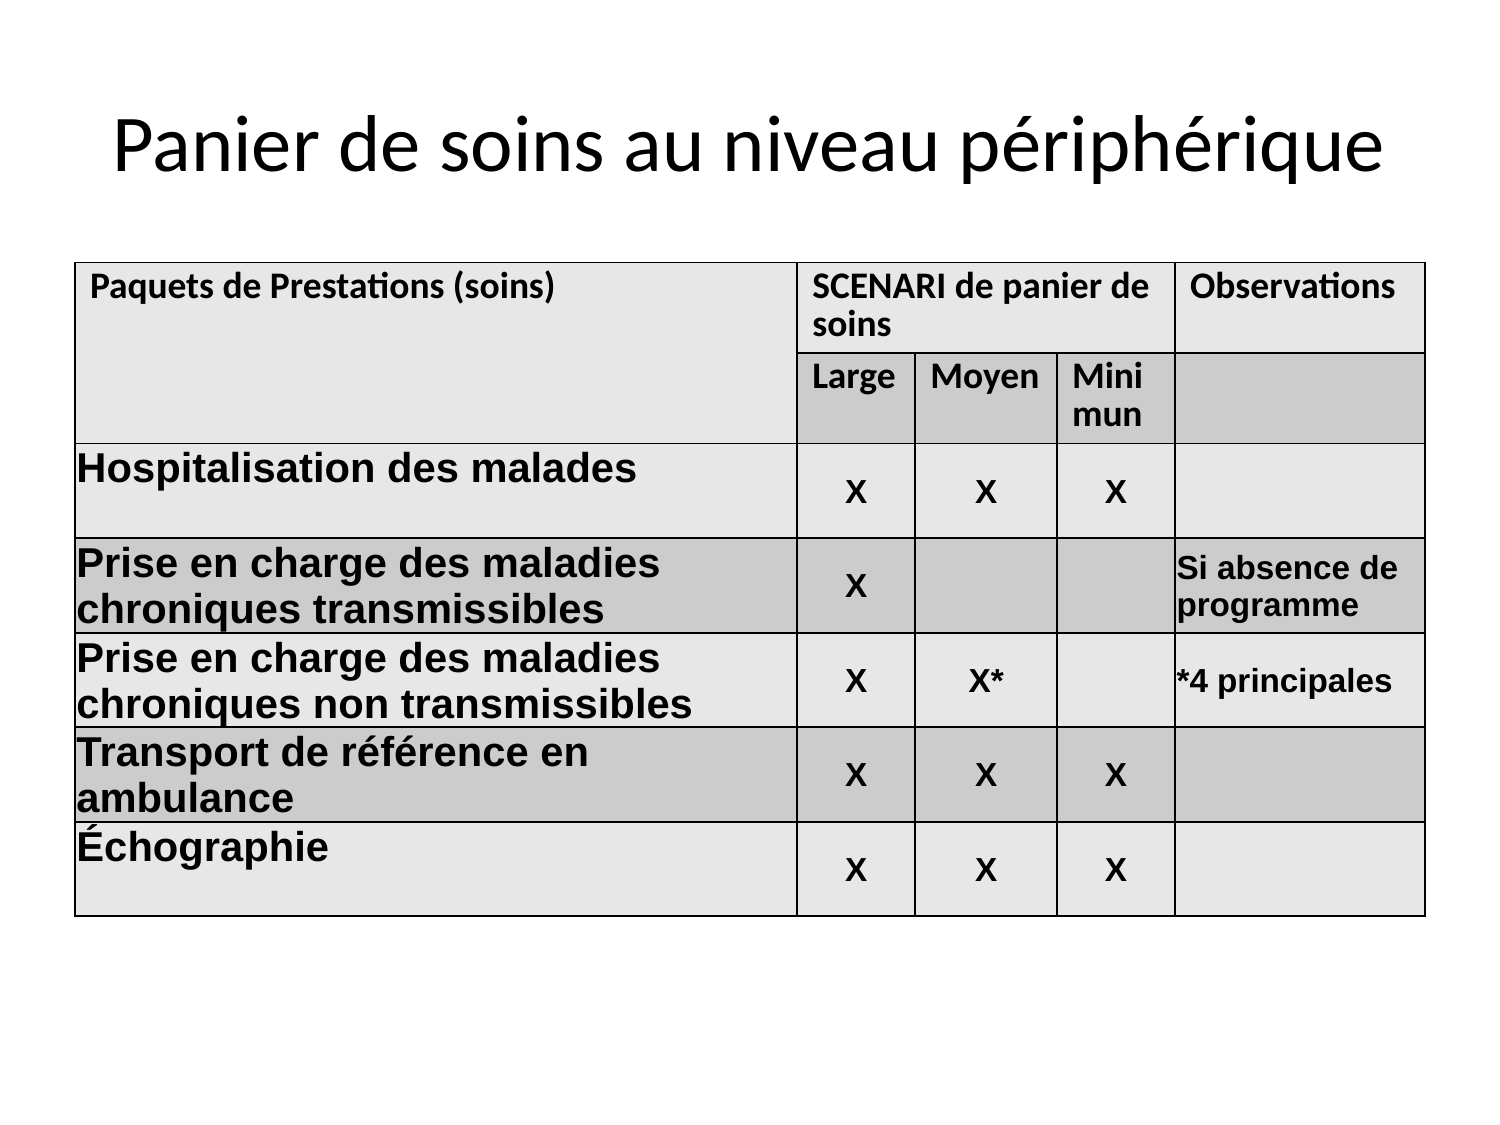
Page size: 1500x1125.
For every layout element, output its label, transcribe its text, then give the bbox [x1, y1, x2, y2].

table_cell X [798, 444, 914, 537]
table_cell Hospitalisation des malades [76, 444, 796, 537]
table_cell *4 principales [1176, 634, 1424, 726]
table_cell Transport de référence en ambulance [76, 728, 796, 821]
table_cell X [1058, 444, 1174, 537]
table_cell X [798, 823, 914, 915]
table_cell [916, 539, 1056, 632]
table_cell Prise en charge des maladies chroniques transmissibles [76, 539, 796, 632]
table_cell Minimun [1058, 354, 1174, 443]
table_cell [1176, 354, 1424, 443]
table_cell X* [916, 634, 1056, 726]
table_cell X [1058, 823, 1174, 915]
table_cell [1176, 823, 1424, 915]
table_cell Échographie [76, 823, 796, 915]
table_cell Moyen [916, 354, 1056, 443]
table_cell X [916, 823, 1056, 915]
table_cell Large [798, 354, 914, 443]
table_header Paquets de Prestations (soins) [76, 263, 796, 443]
table_cell [1058, 634, 1174, 726]
table_header SCENARI de panier de soins [798, 263, 1174, 352]
table_cell [1176, 444, 1424, 537]
table_cell X [916, 728, 1056, 821]
table_cell X [798, 634, 914, 726]
table_cell X [798, 539, 914, 632]
table_cell [1176, 728, 1424, 821]
table_cell X [916, 444, 1056, 537]
title Panier de soins au niveau périphérique [75, 45, 1425, 233]
table_cell X [1058, 728, 1174, 821]
table_cell Prise en charge des maladies chroniques non transmissibles [76, 634, 796, 726]
table_header Observations [1176, 263, 1424, 352]
table_cell X [798, 728, 914, 821]
table_cell Si absence de programme [1176, 539, 1424, 632]
table_cell [1058, 539, 1174, 632]
